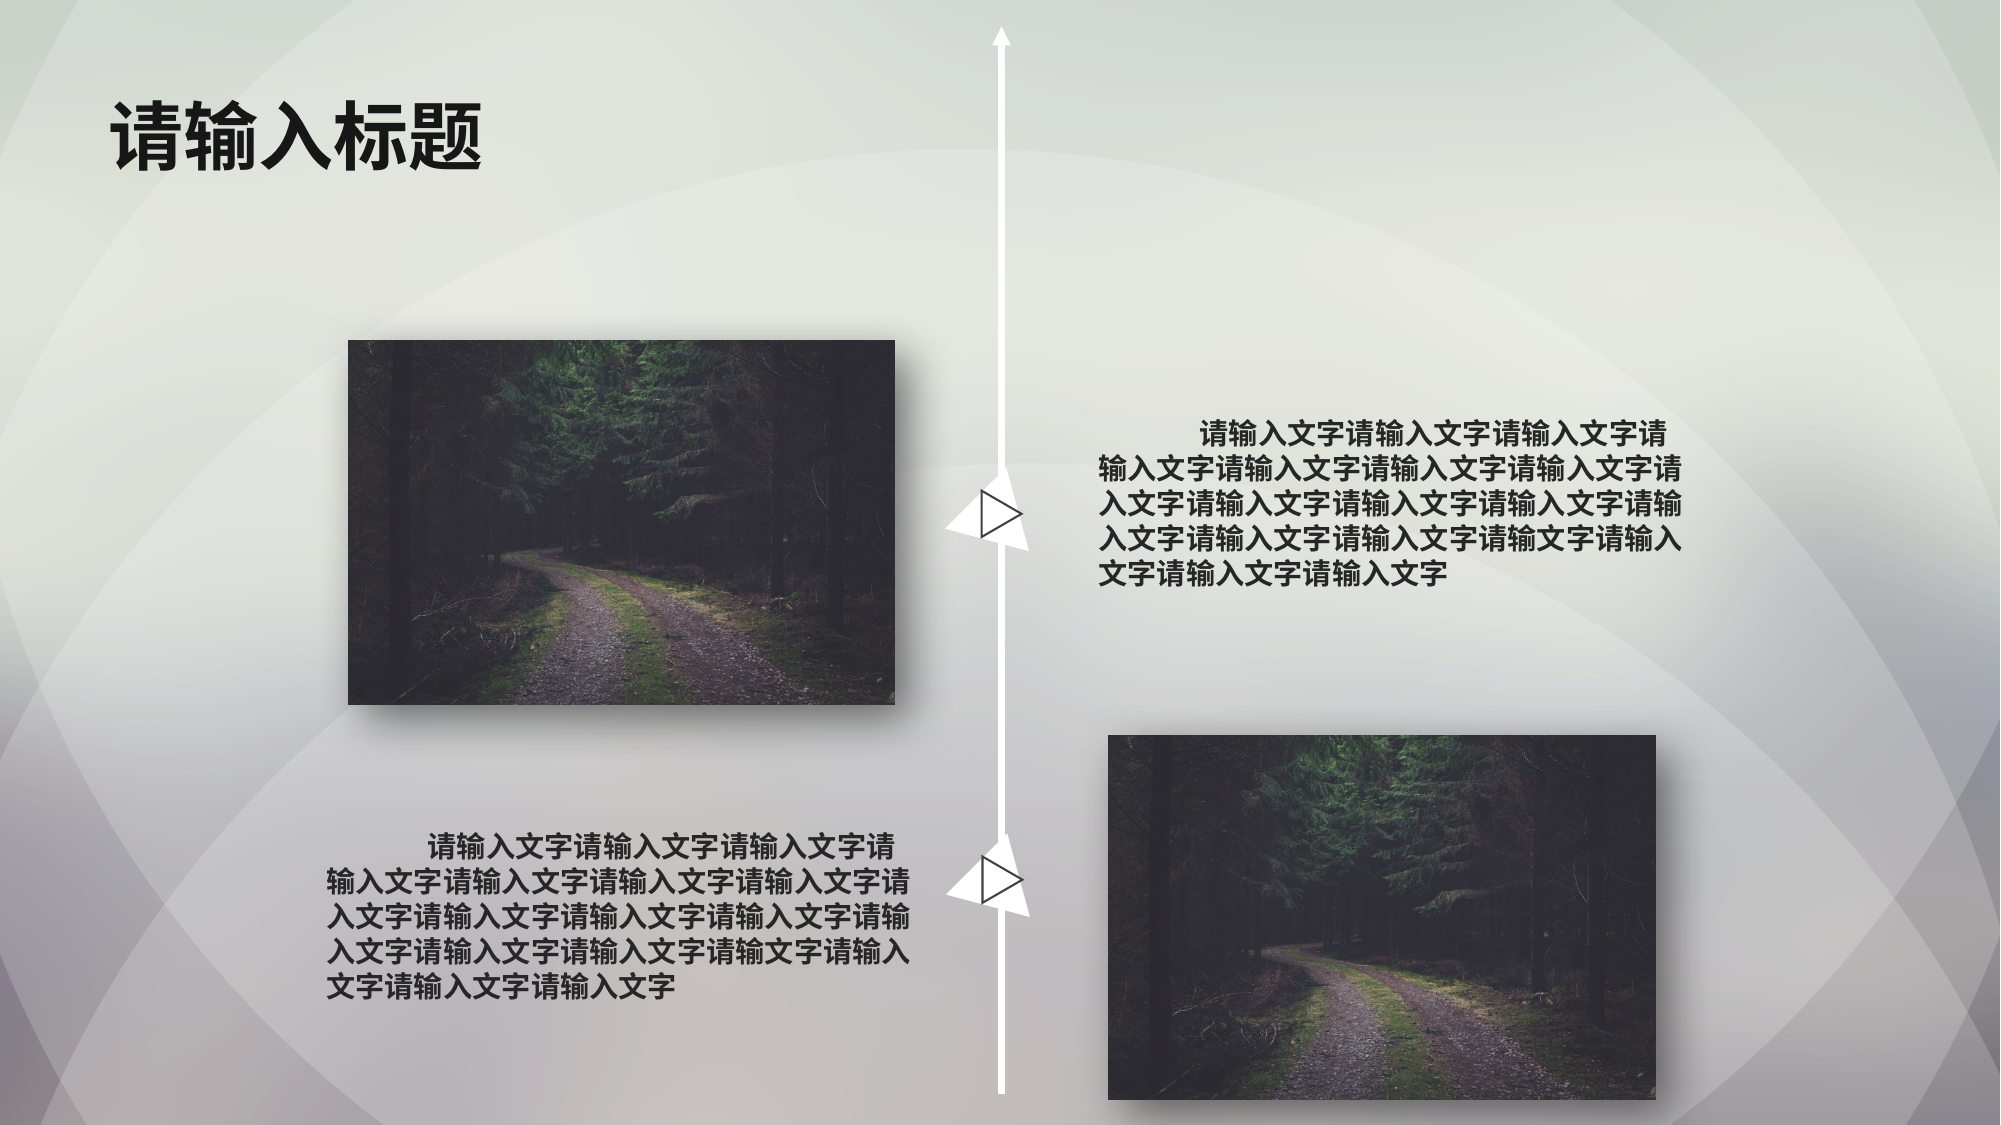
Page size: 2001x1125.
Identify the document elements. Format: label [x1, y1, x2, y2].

picture [348, 340, 895, 705]
picture [1108, 735, 1656, 1100]
text_box [0, 0, 2000, 1125]
